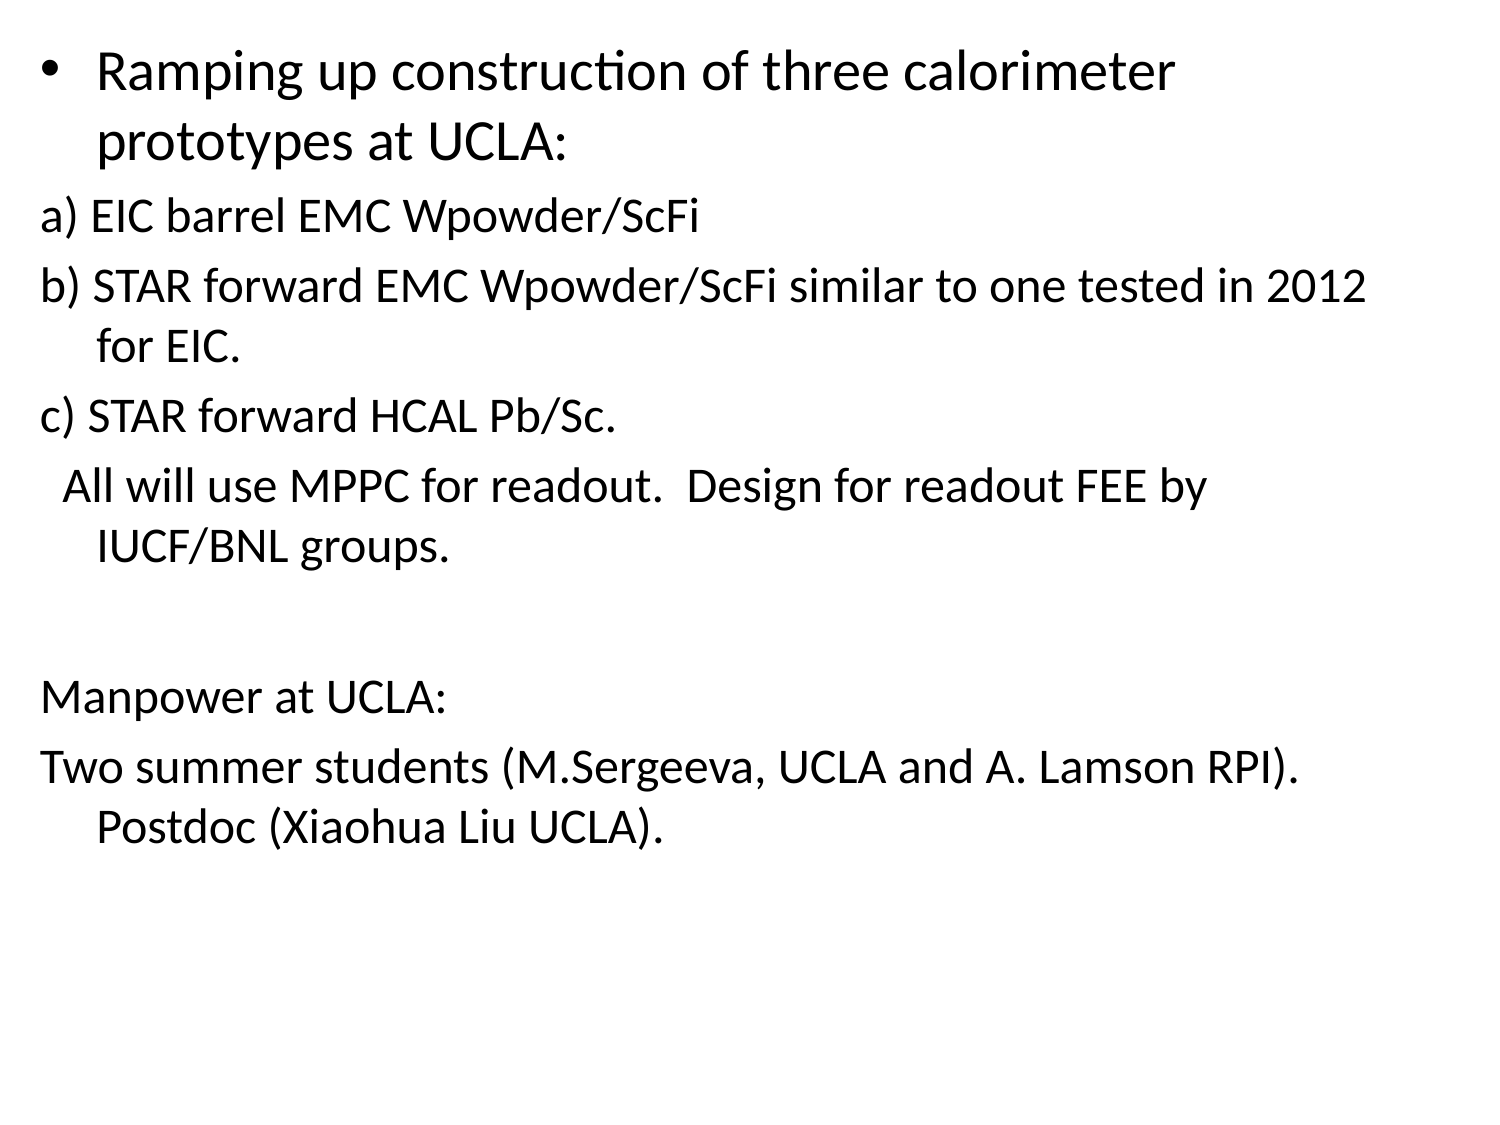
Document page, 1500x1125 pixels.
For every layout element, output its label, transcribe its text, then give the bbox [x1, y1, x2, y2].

list Ramping up construction of three calorimeter prototypes at UCLA: a) EIC barrel EMC Wpowder/ScFi b) STAR forward EMC Wpowder/ScFi similar to one tested in 2012 for EIC. c) STAR forward HCAL Pb/Sc. All will use MPPC for readout. Design for readout FEE by IUCF/BNL groups. Manpower at UCLA: Two summer students (M.Sergeeva, UCLA and A. Lamson RPI). Postdoc (Xiaohua Liu UCLA). [24, 24, 1425, 1100]
